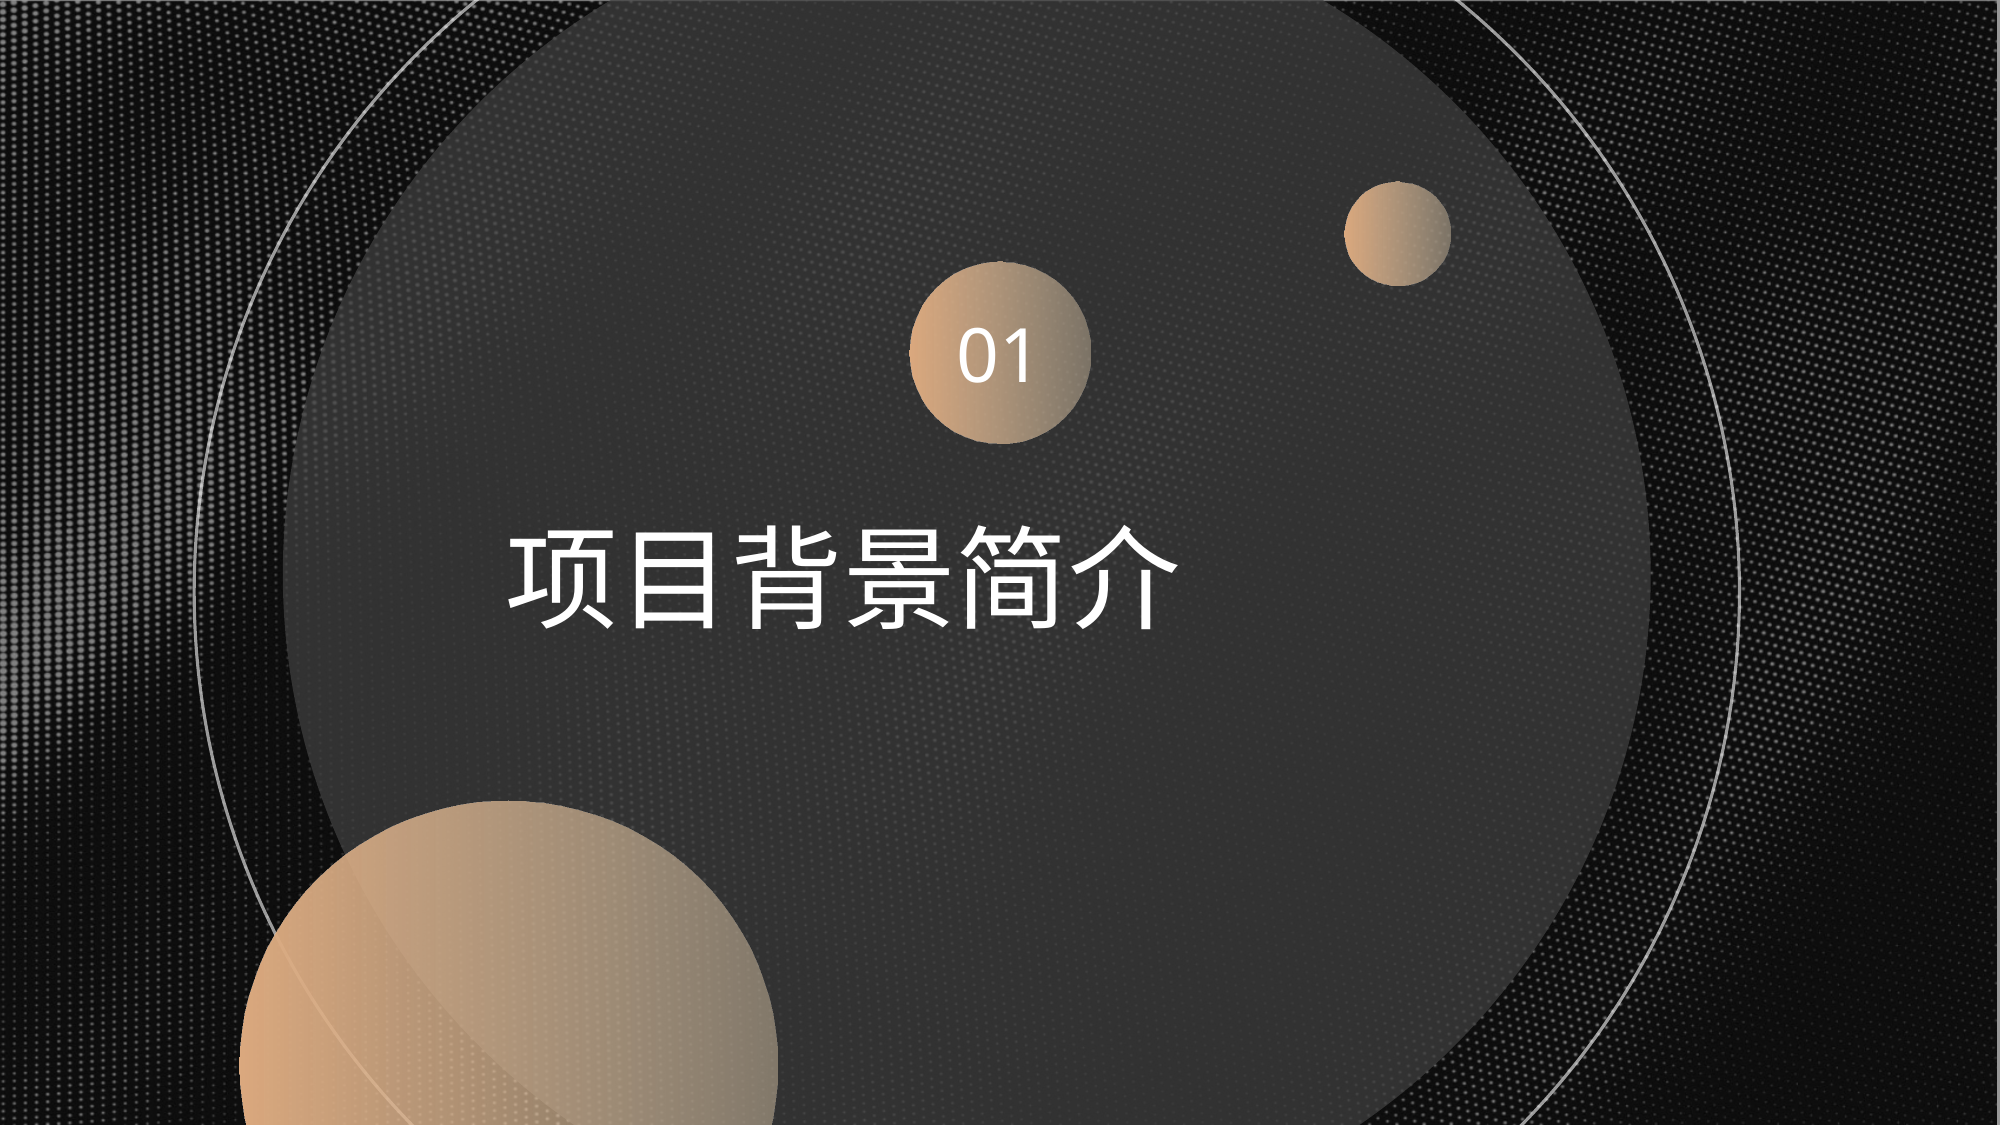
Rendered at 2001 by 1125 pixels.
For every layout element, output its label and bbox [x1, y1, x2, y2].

text_box [0, 0, 2000, 1125]
